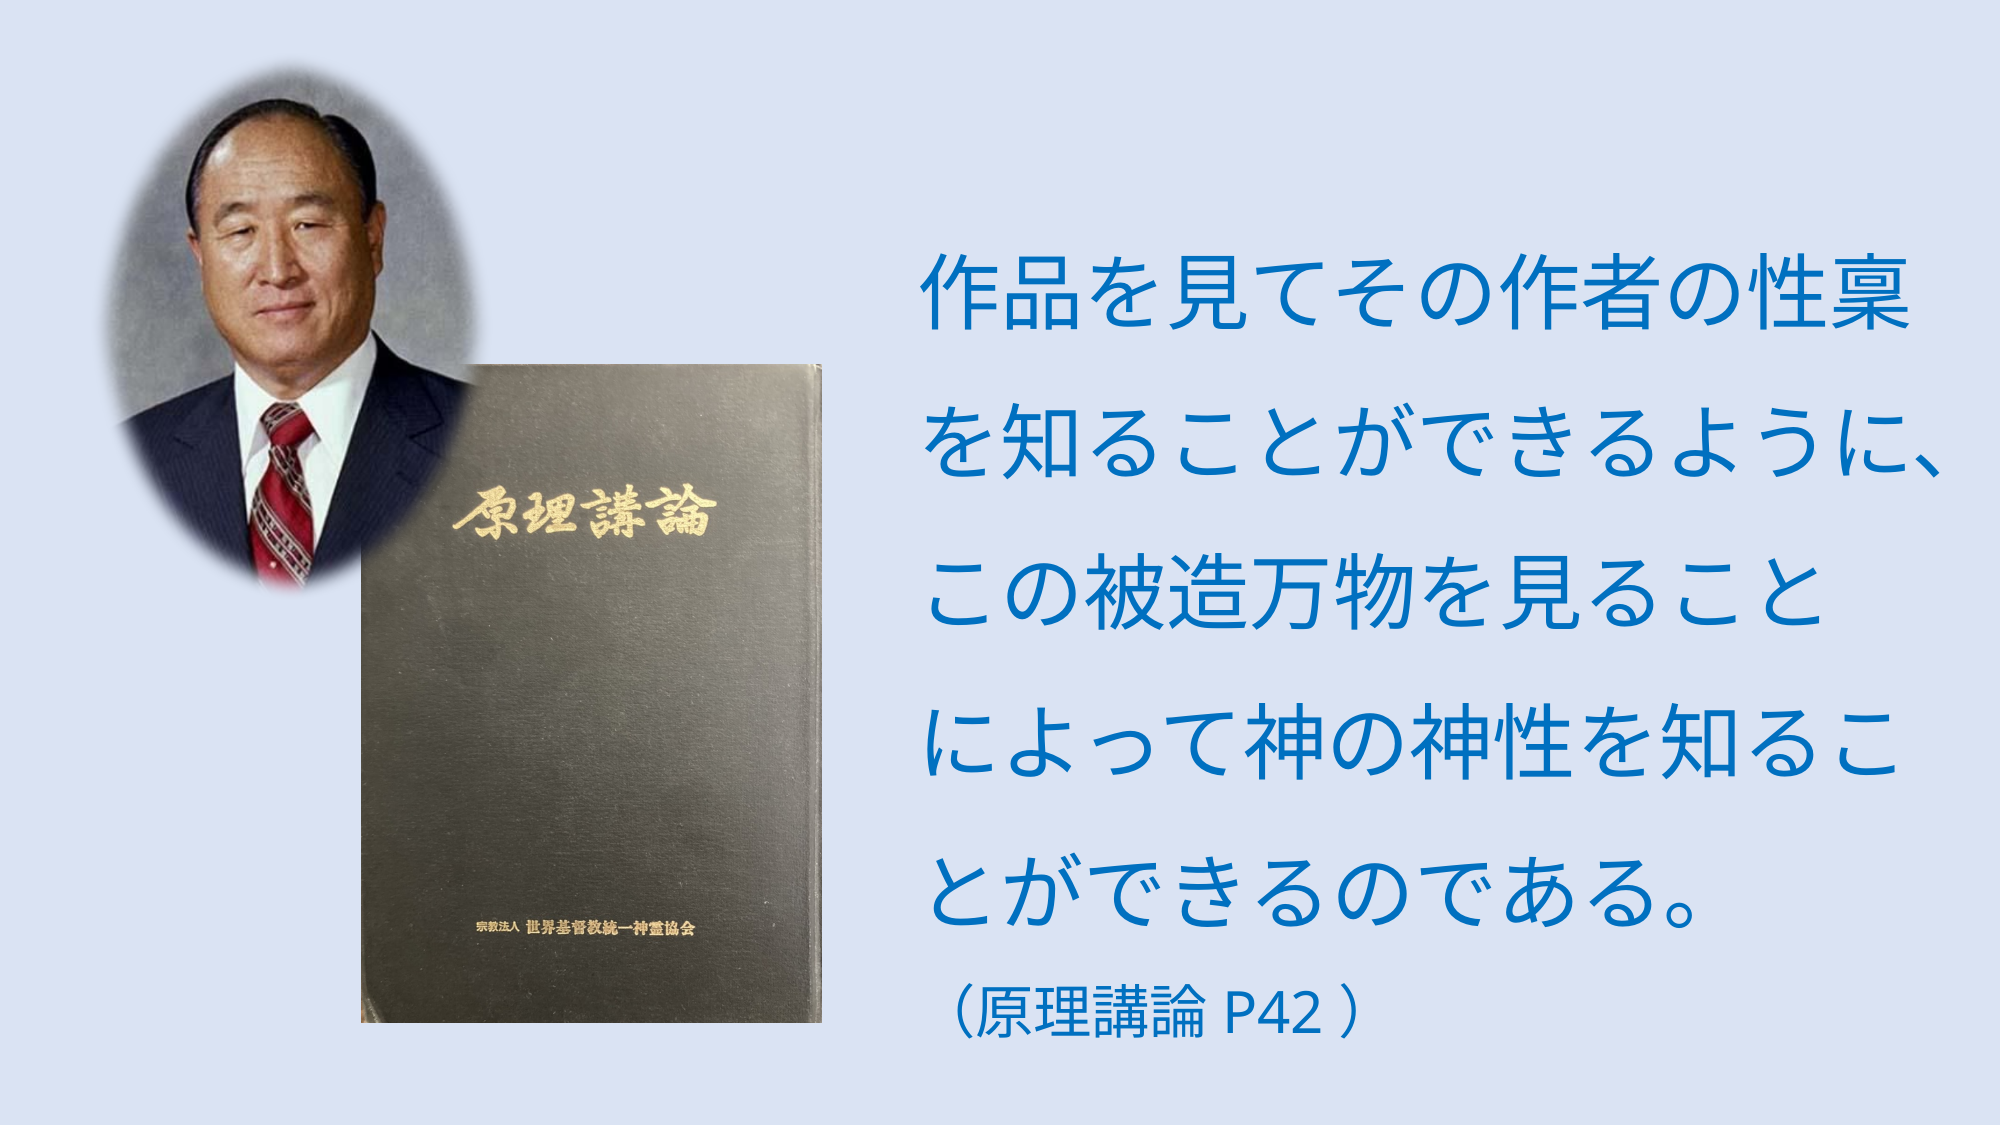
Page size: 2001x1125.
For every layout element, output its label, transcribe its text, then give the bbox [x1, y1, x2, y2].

picture [89, 50, 822, 1023]
text_box 作品を見てその作者の性稟を知ることができるように、この被造万物を見ることによって神の神性を知ることができるのである。 （原理講論P42） [902, 183, 1930, 1053]
